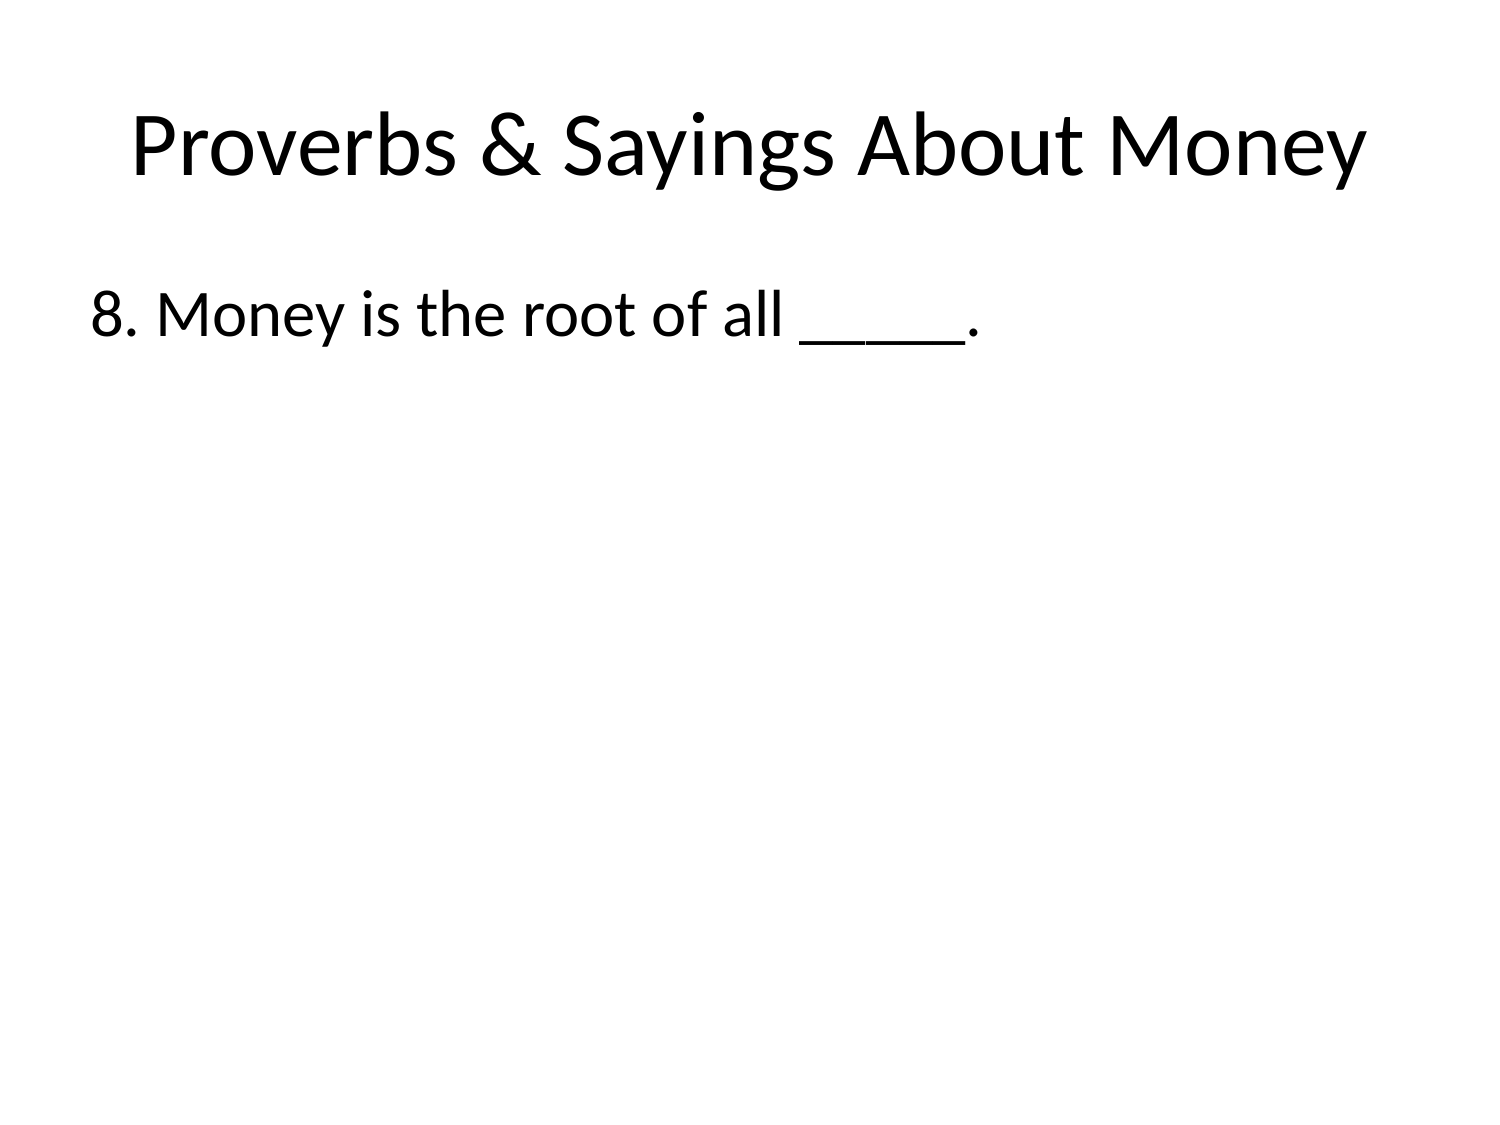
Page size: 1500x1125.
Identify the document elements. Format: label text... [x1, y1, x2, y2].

title Proverbs & Sayings About Money [75, 45, 1425, 233]
list 8. Money is the root of all _____. [75, 262, 1425, 1005]
